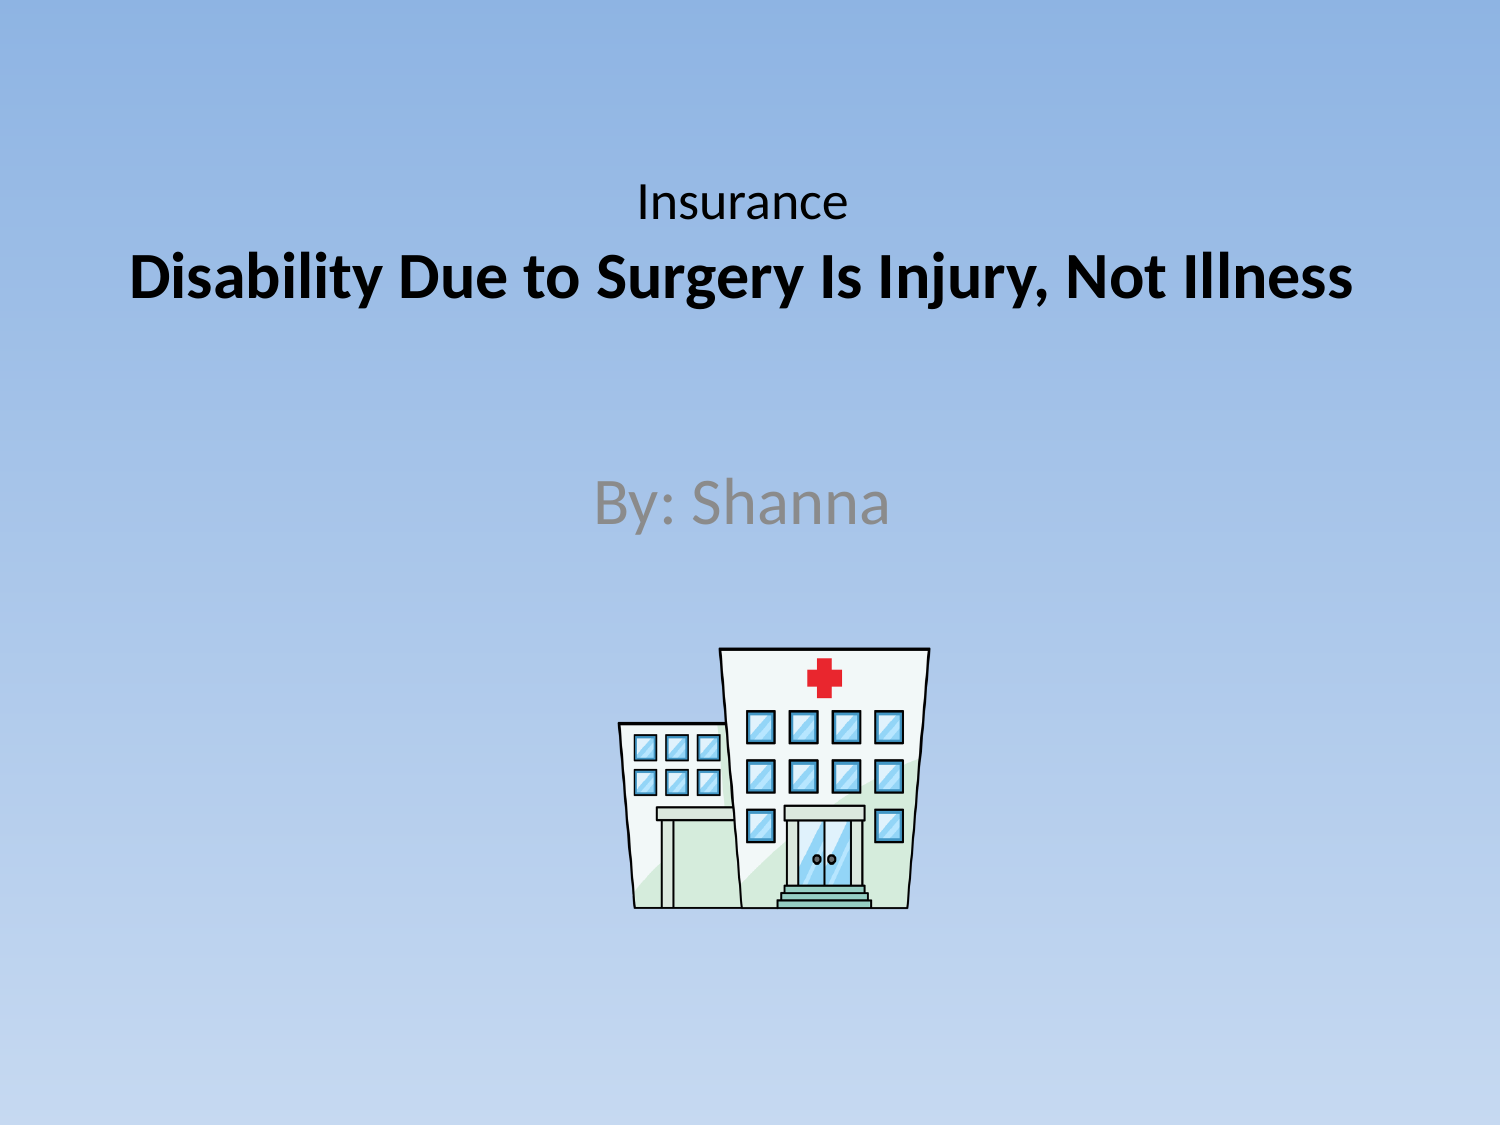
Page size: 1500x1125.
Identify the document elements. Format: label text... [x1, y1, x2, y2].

picture [599, 624, 951, 928]
title Insurance Disability Due to Surgery Is Injury, Not Illness [112, 112, 1388, 354]
subtitle By: Shanna [225, 450, 1275, 738]
